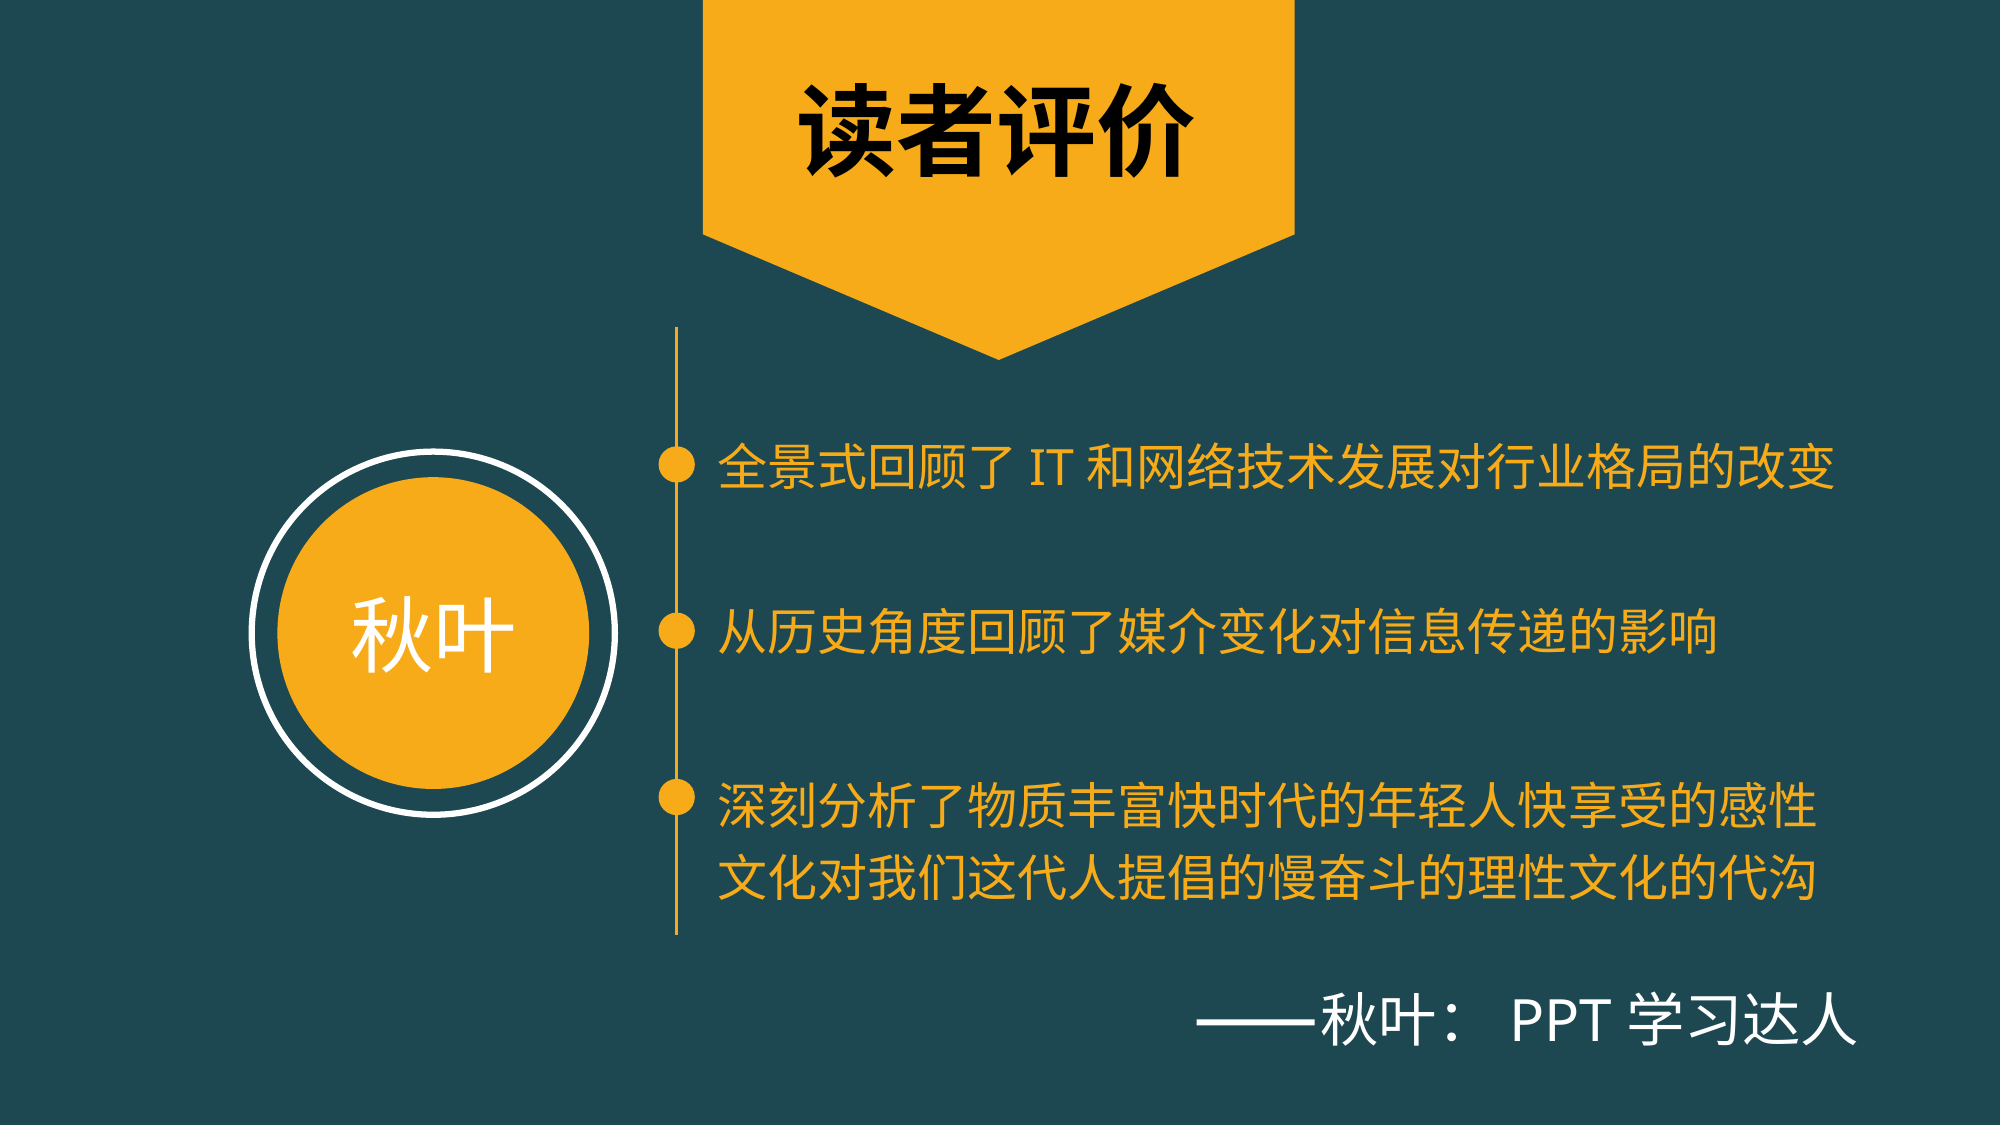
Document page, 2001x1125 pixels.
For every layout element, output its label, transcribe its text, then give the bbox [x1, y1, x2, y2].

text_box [658, 326, 695, 935]
text_box 深刻分析了物质丰富快时代的年轻人快享受的感性 文化对我们这代人提倡的慢奋斗的理性文化的代沟 [702, 754, 2000, 914]
text_box 秋叶：PPT学习达人 [1305, 976, 2000, 1061]
text_box 从历史角度回顾了媒介变化对信息传递的影响 [702, 592, 2000, 668]
text_box [701, 0, 1296, 362]
text_box [1195, 1018, 1305, 1026]
text_box 全景式回顾了IT和网络技术发展对行业格局的改变 [702, 427, 2000, 503]
text_box 读者评价 [697, 61, 1295, 196]
text_box [250, 450, 616, 816]
